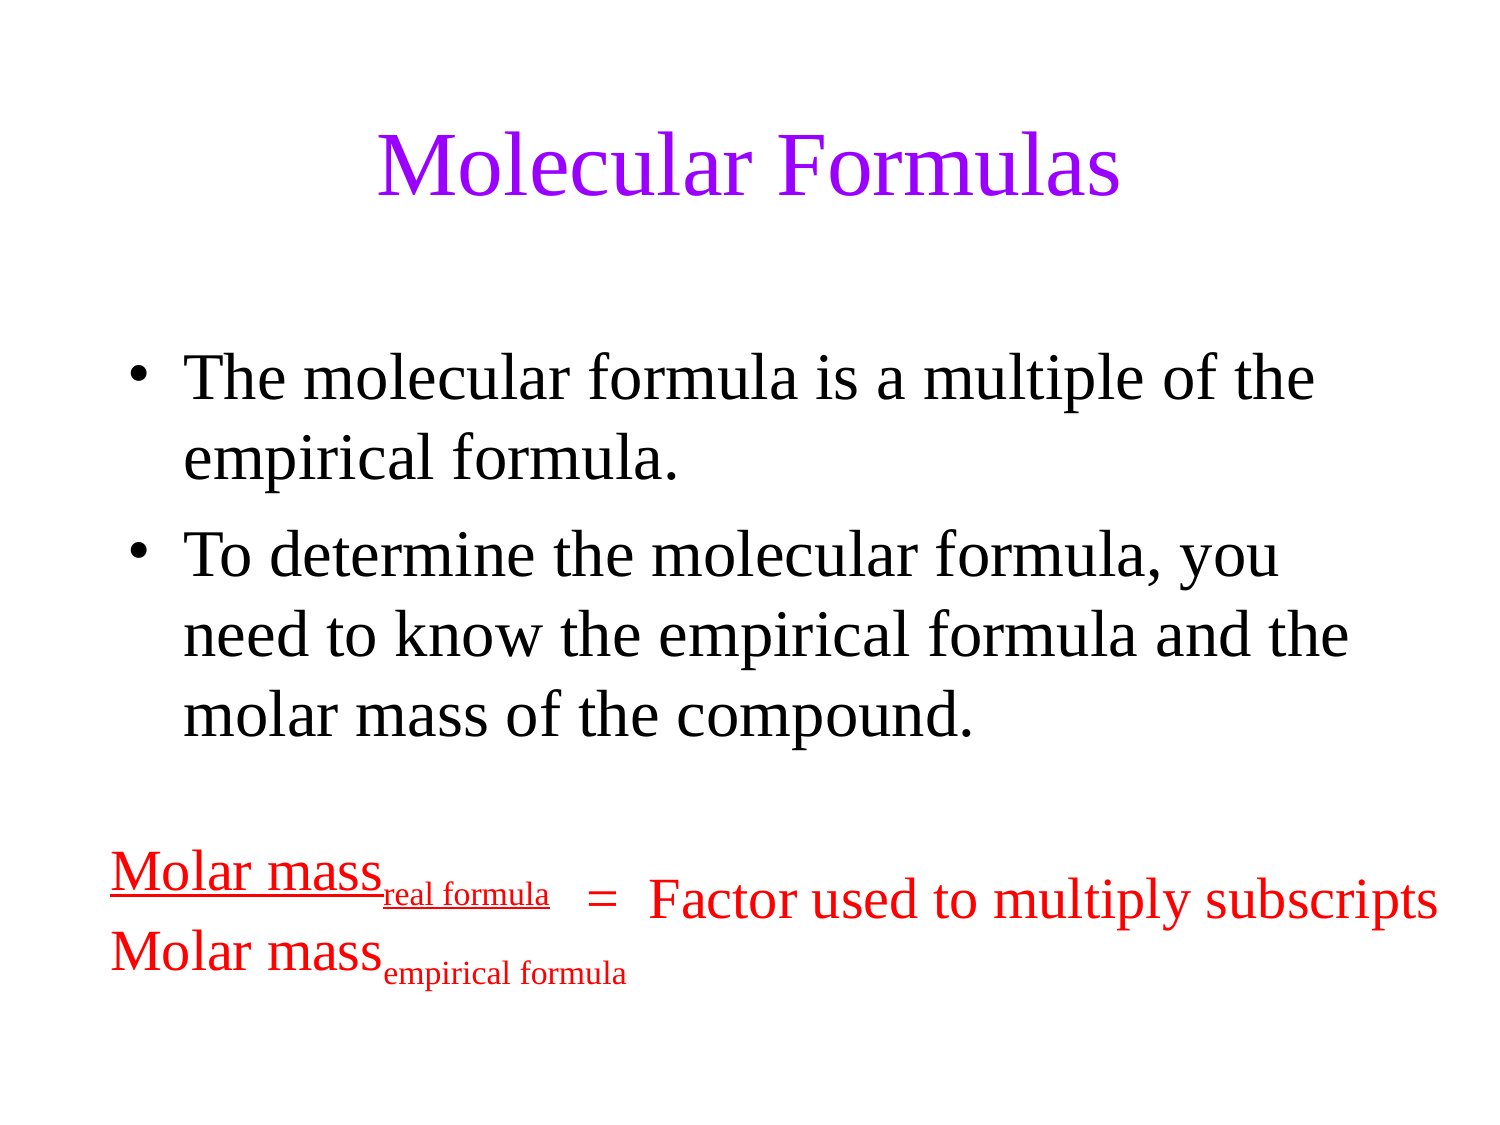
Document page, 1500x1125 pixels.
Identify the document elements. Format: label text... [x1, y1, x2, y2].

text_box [94, 824, 1456, 1000]
text_box Molecular Formulas [112, 64, 1388, 252]
text_box The molecular formula is a multiple of the empirical formula. To determine the molecular formula, you need to know the empirical formula and the molar mass of the compound. [112, 324, 1388, 775]
